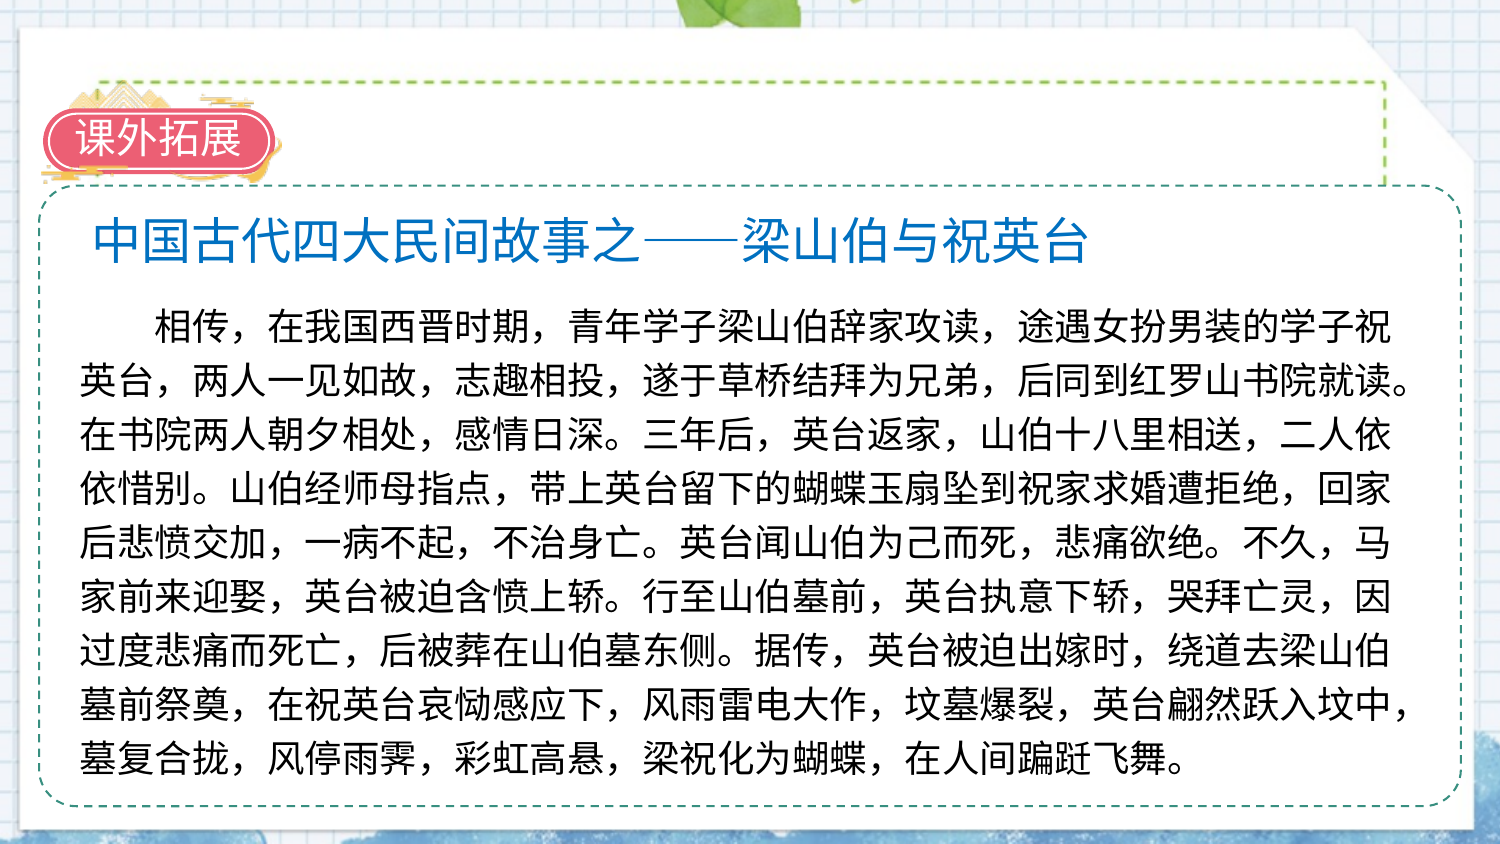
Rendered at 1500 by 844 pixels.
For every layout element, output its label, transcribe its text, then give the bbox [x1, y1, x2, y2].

picture [0, 0, 1500, 844]
text_box [38, 184, 1462, 808]
text_box 中国古代四大民间故事之——梁山伯与祝英台 [76, 201, 1353, 287]
text_box 相传，在我国西晋时期，青年学子梁山伯辞家攻读，途遇女扮男装的学子祝英台，两人一见如故，志趣相投，遂于草桥结拜为兄弟，后同到红罗山书院就读。在书院两人朝夕相处，感情日深。三年后，英台返家，山伯十八里相送，二人依依惜别。山伯经师母指点，带上英台留下的蝴蝶玉扇坠到祝家求婚遭拒绝，回家后悲愤交加，一病不起，不治身亡。英台闻山伯为己而死，悲痛欲绝。不久，马家前来迎娶，英台被迫含愤上轿。行至山伯墓前，英台执意下轿，哭拜亡灵，因过度悲痛而死亡，后被葬在山伯墓东侧。据传，英台被迫出嫁时，绕道去梁山伯墓前祭奠，在祝英台哀恸感应下，风雨雷电大作，坟墓爆裂，英台翩然跃入坟中，墓复合拢，风停雨霁，彩虹高悬，梁祝化为蝴蝶，在人间蹁跹飞舞。 [64, 286, 1436, 689]
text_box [41, 80, 282, 184]
